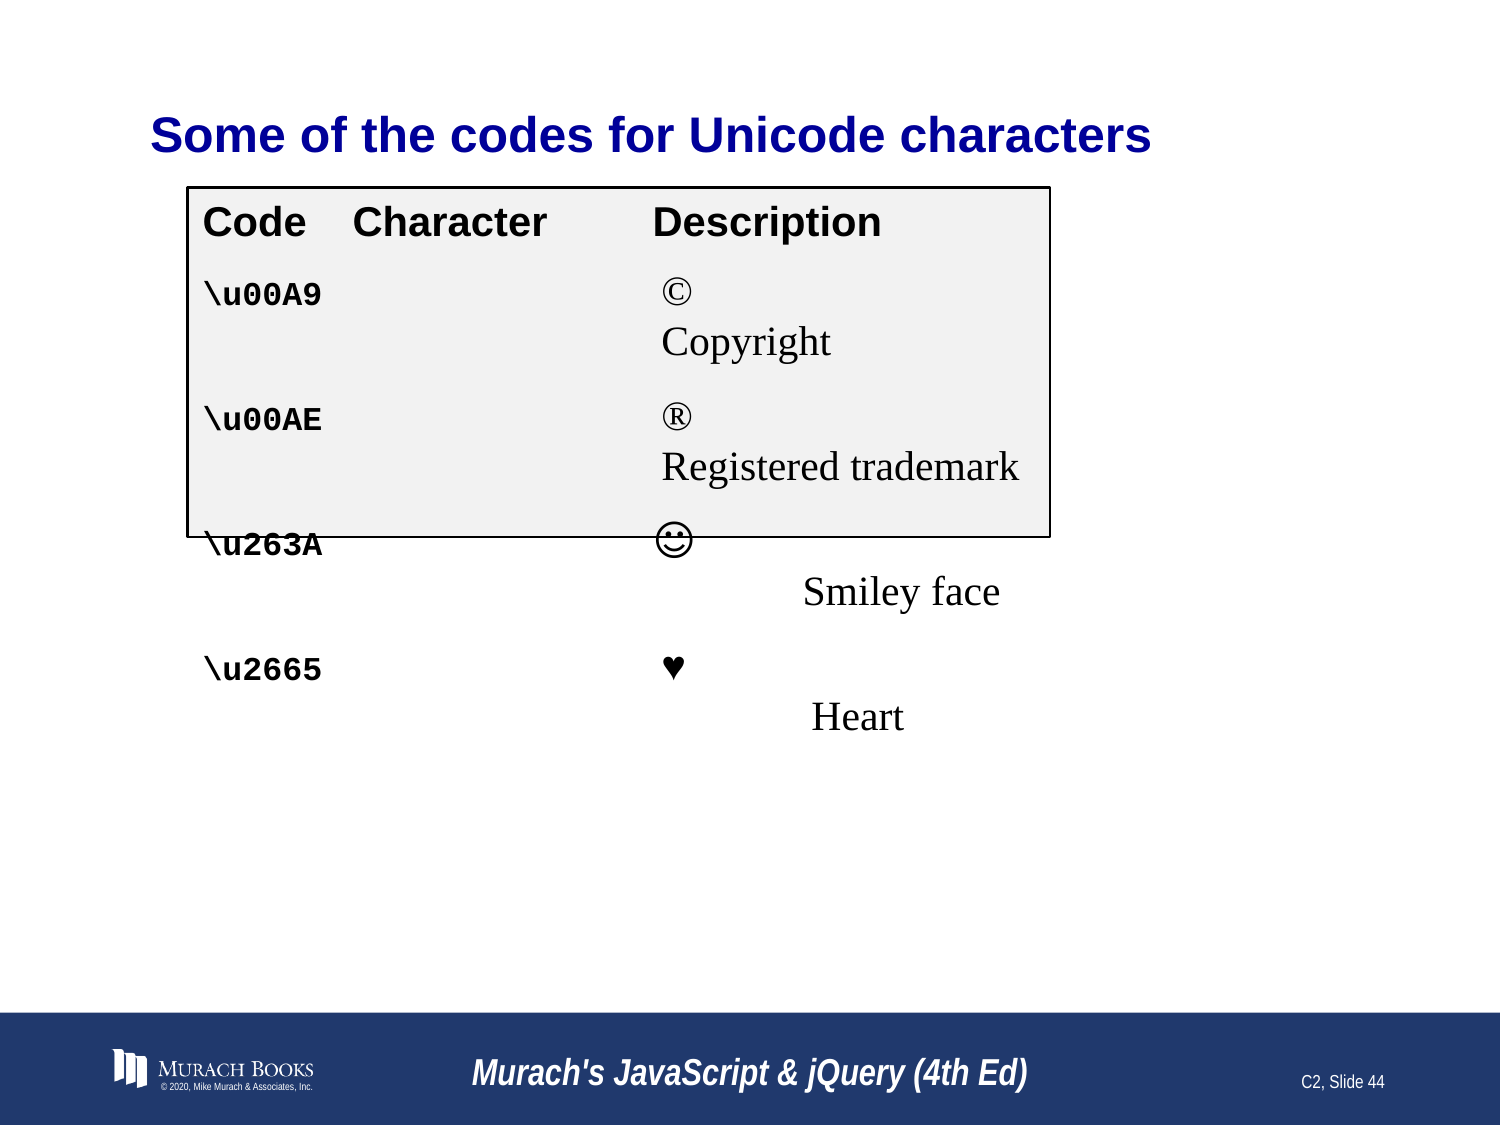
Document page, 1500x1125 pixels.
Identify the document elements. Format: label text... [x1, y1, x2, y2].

footer © 2020, Mike Murach & Associates, Inc. [12, 1025, 463, 1100]
list Code Character Description \u00A9 © Copyright \u00AE ® Registered trademark \u263A ☺ Smiley face \u2665 ♥ Heart [185, 185, 1053, 540]
title Some of the codes for Unicode characters [150, 102, 1350, 164]
slide_number Murach's JavaScript & jQuery (4th Ed) [463, 1025, 1050, 1100]
slide_number C2, Slide 44 [1087, 1025, 1400, 1100]
